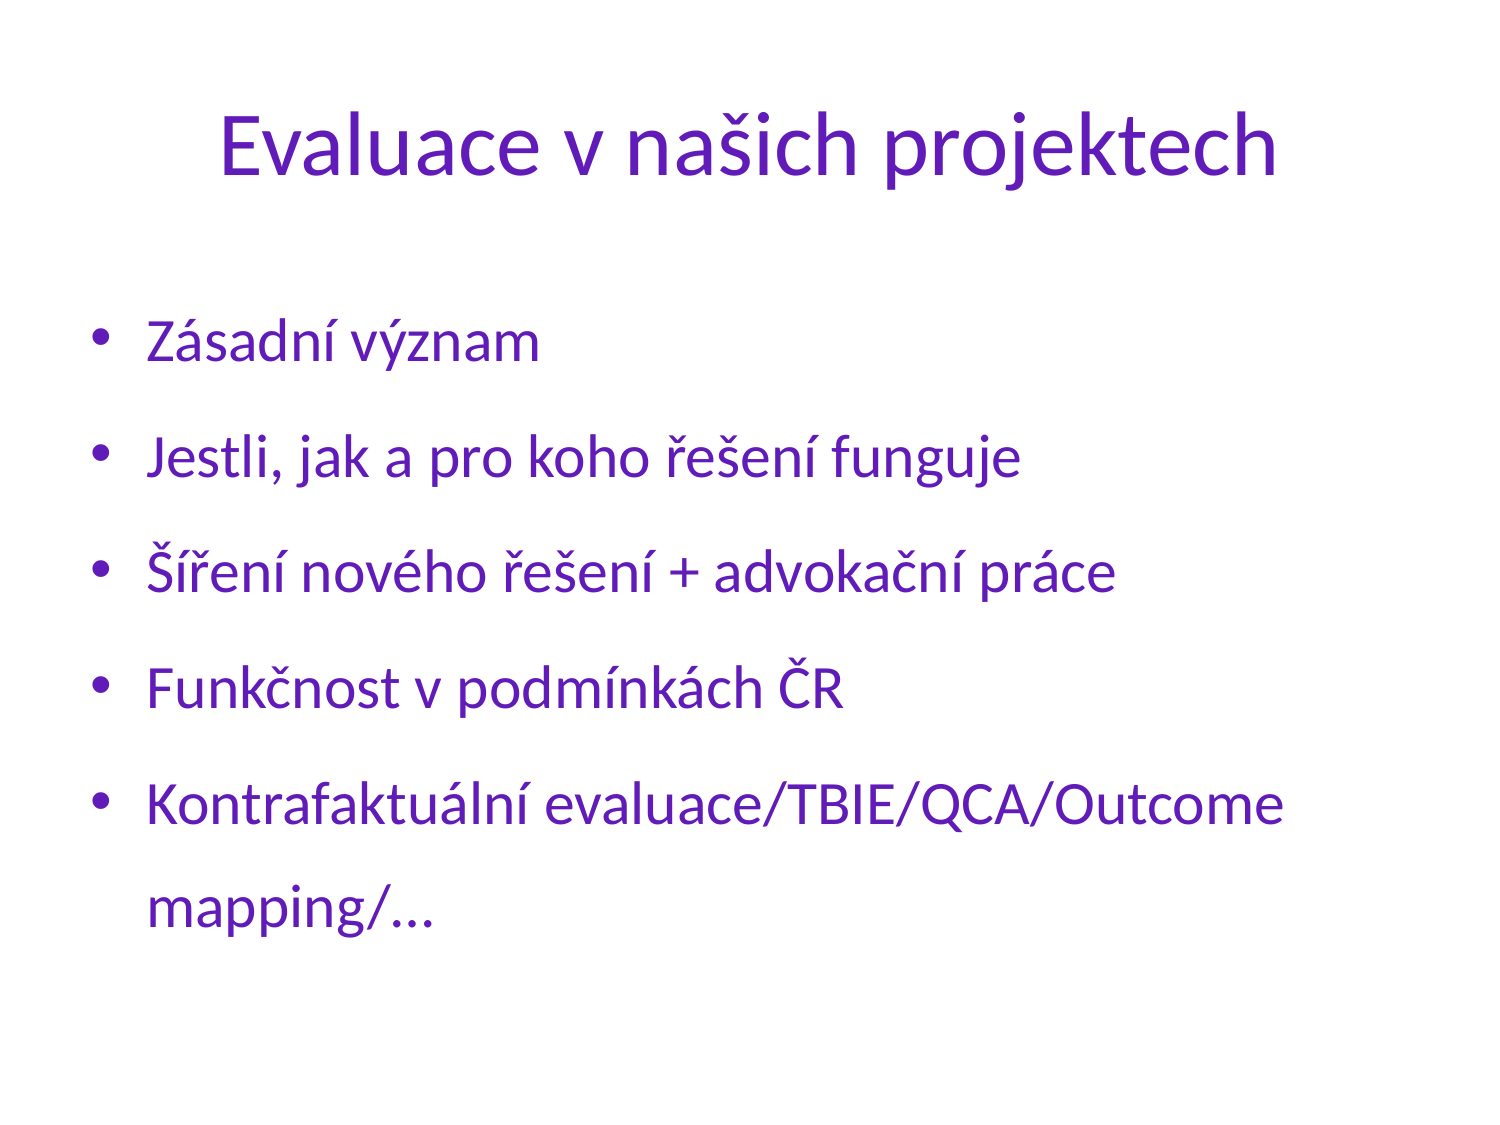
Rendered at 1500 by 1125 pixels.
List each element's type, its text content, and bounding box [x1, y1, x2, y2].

title Evaluace v našich projektech [75, 45, 1425, 233]
list Zásadní význam Jestli, jak a pro koho řešení funguje Šíření nového řešení + advokační práce Funkčnost v podmínkách ČR Kontrafaktuální evaluace/TBIE/QCA/Outcome mapping/… [75, 262, 1425, 1005]
